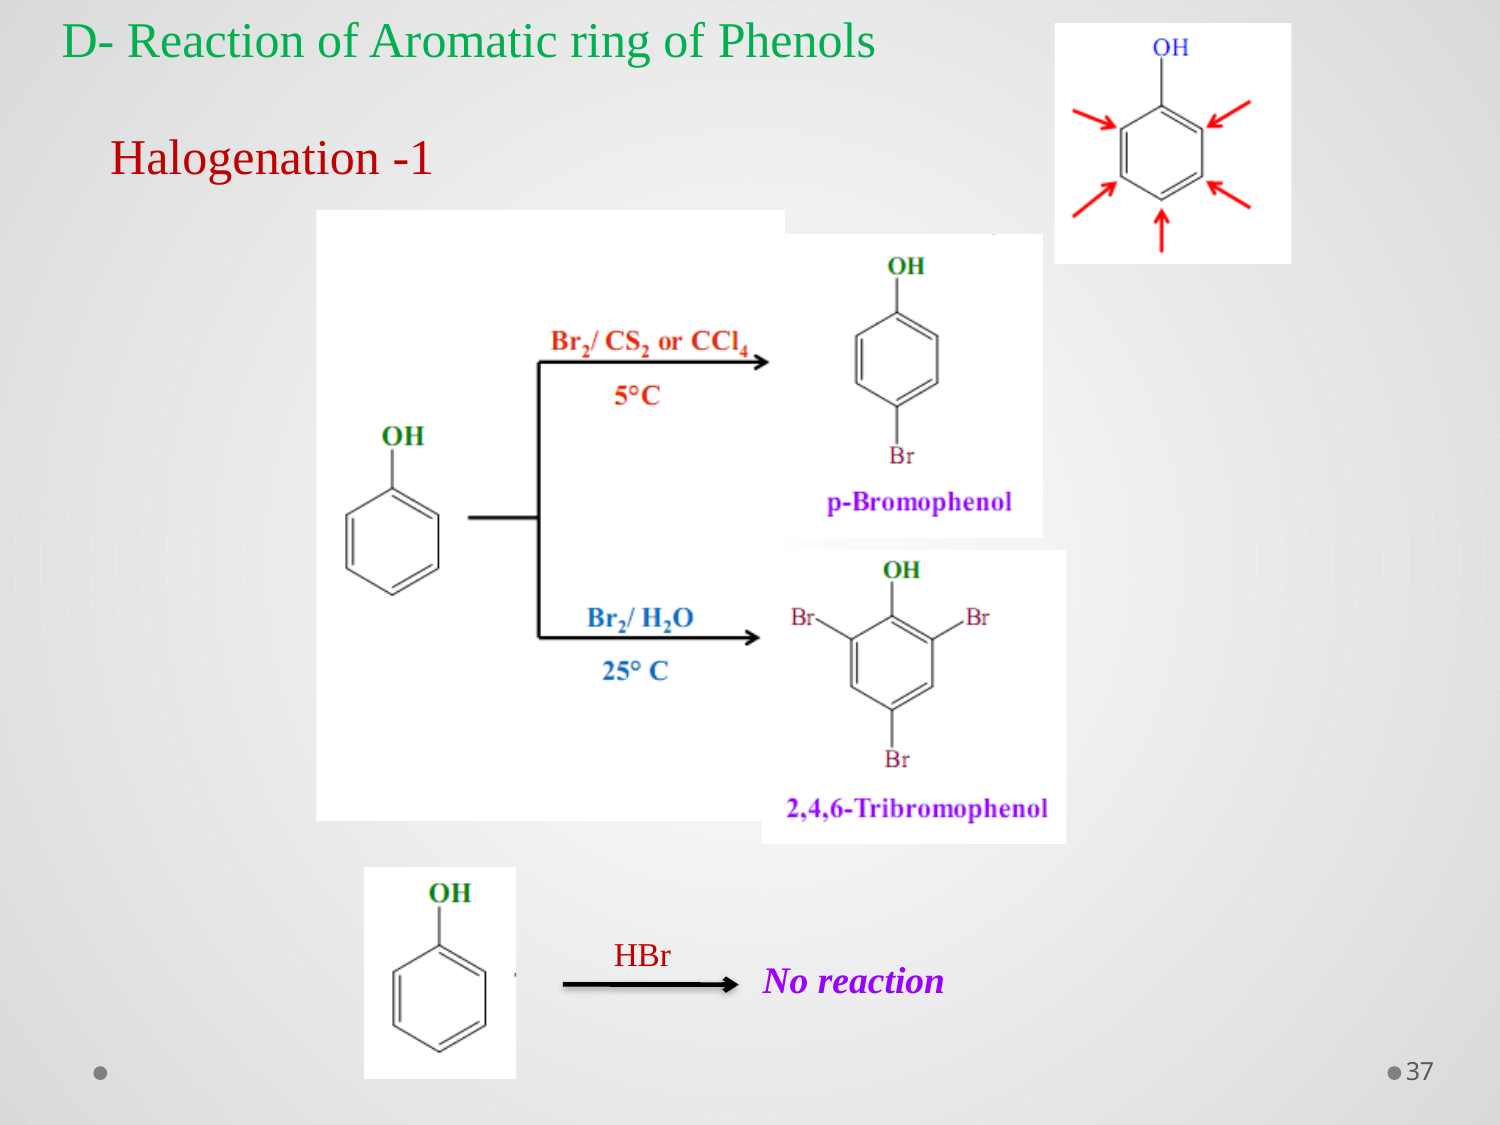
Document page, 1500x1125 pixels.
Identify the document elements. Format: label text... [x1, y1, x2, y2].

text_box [363, 866, 962, 1079]
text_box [316, 210, 1067, 844]
picture [1054, 23, 1292, 264]
text_box 1- Halogenation [95, 117, 449, 192]
slide_number 37 [1401, 1042, 1494, 1103]
text_box D- Reaction of Aromatic ring of Phenols [46, 0, 1243, 75]
